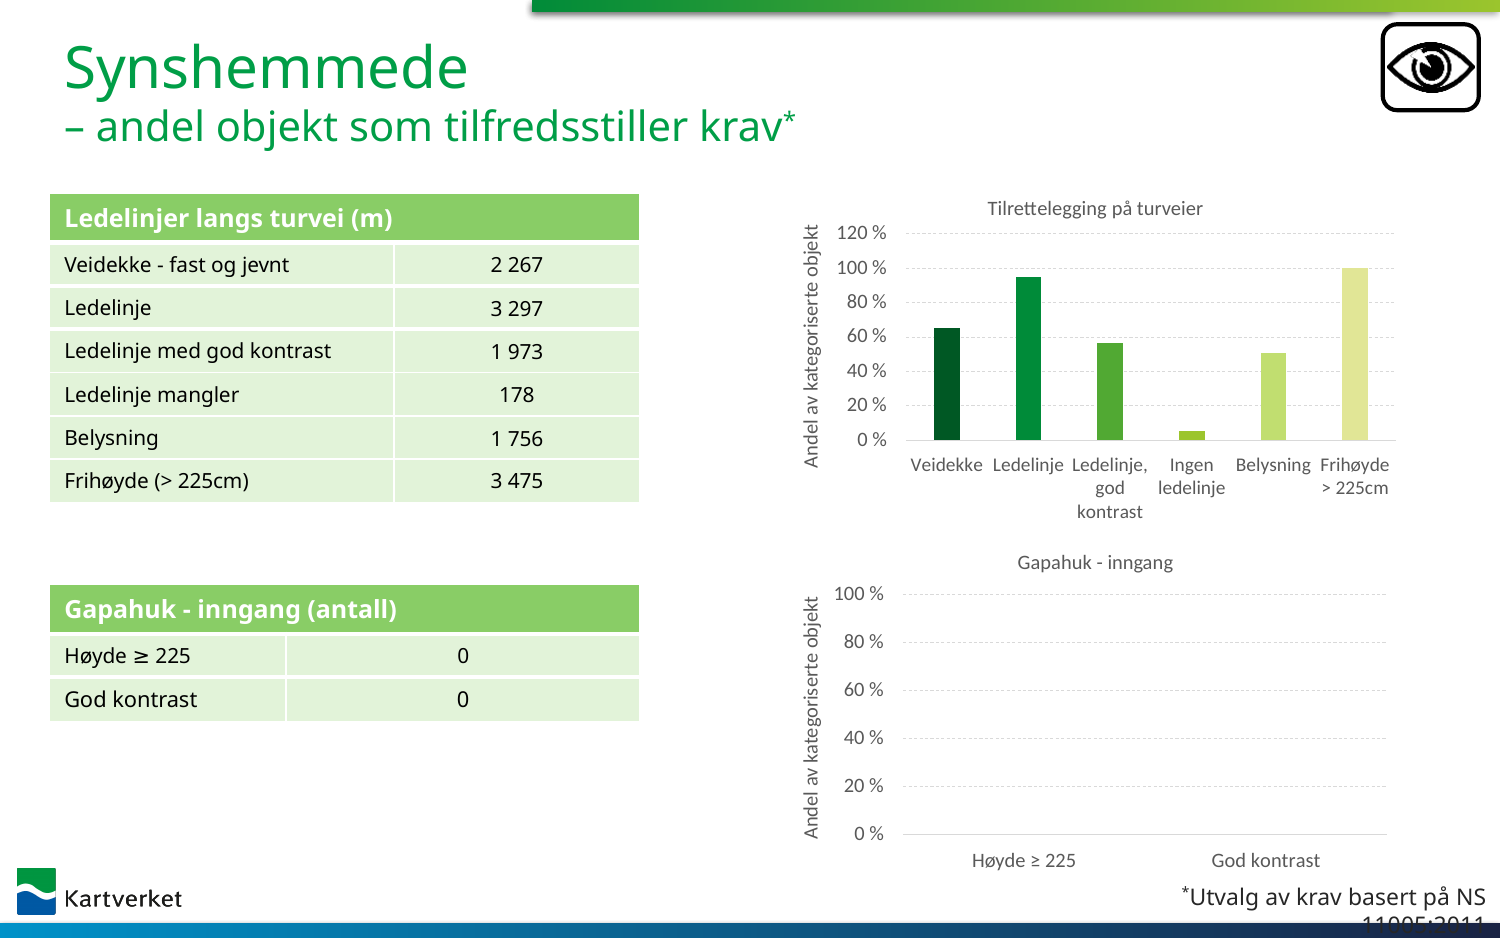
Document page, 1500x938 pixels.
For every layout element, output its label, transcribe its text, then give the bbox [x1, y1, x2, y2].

table_cell Belysning [50, 417, 393, 458]
table_cell Høyde ≥ 225 [50, 636, 285, 675]
table_cell 0 [287, 636, 639, 675]
table_cell 3 297 [395, 288, 639, 327]
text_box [1382, 24, 1480, 111]
table_cell God kontrast [50, 679, 285, 721]
picture [791, 187, 1400, 526]
table_cell 1 756 [395, 417, 639, 458]
table_cell Veidekke - fast og jevnt [50, 245, 393, 284]
picture [791, 541, 1400, 880]
table_cell 3 475 [395, 460, 639, 502]
table_cell Ledelinje mangler [50, 373, 393, 415]
text_box Synshemmede – andel objekt som tilfredsstiller krav* [49, 24, 1431, 158]
table_cell 0 [287, 679, 639, 721]
table_cell 2 267 [395, 245, 639, 284]
table_cell 1 973 [395, 331, 639, 372]
table_cell 178 [395, 373, 639, 415]
table_cell Ledelinje [50, 288, 393, 327]
table_cell Frihøyde (> 225cm) [50, 460, 393, 502]
table_header Gapahuk - inngang (antall) [50, 585, 639, 632]
table_header Ledelinjer langs turvei (m) [50, 194, 639, 240]
text_box *Utvalg av krav basert på NS 11005:2011 [1068, 873, 1500, 938]
table_cell Ledelinje med god kontrast [50, 331, 393, 372]
